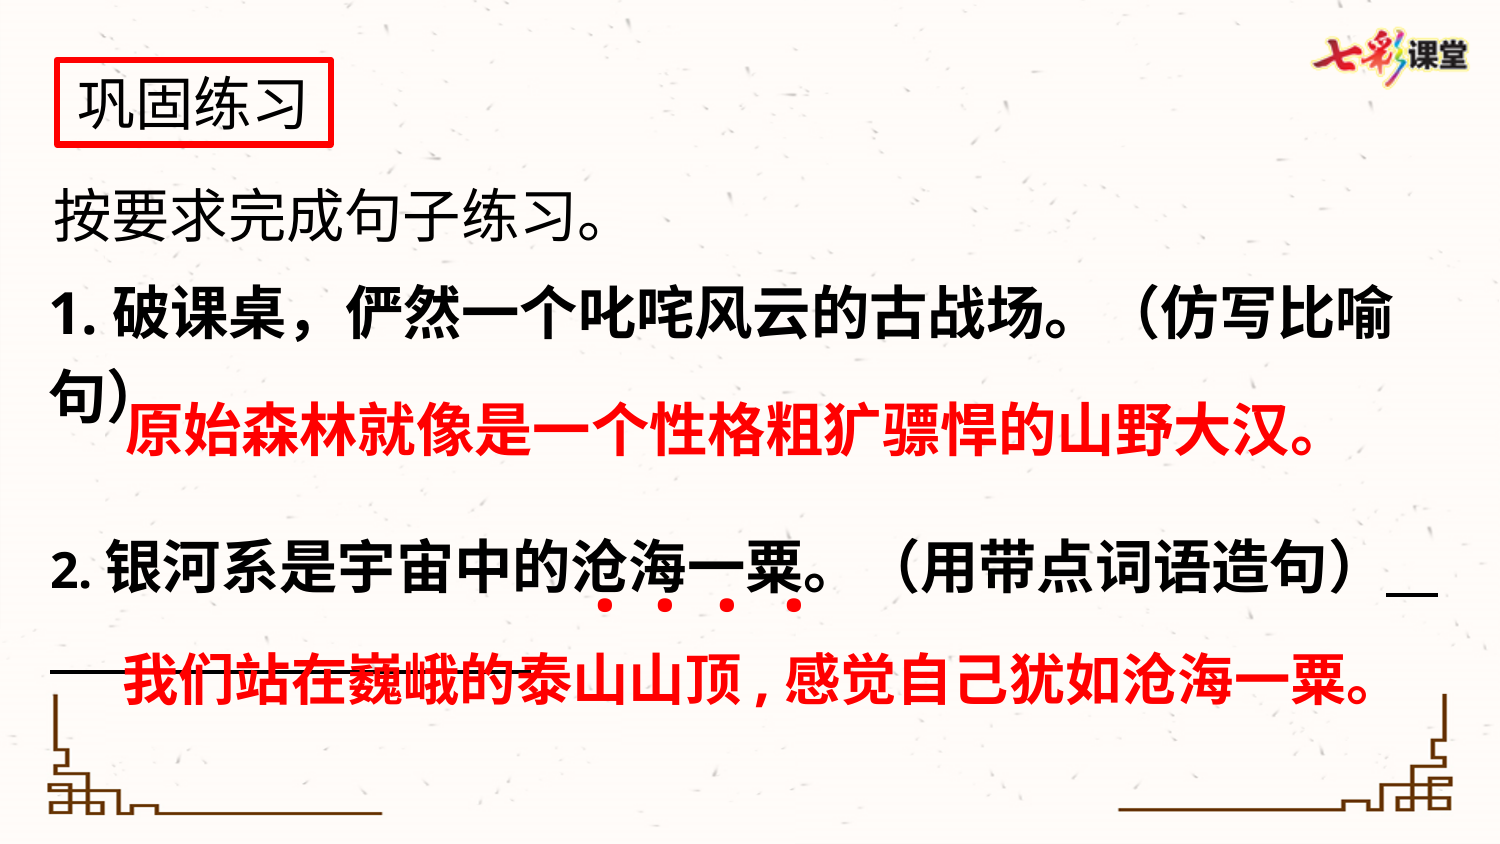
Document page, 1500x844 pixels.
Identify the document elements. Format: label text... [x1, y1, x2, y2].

text_box 2.银河系是宇宙中的沧海一粟。（用带点词语造句） [35, 515, 1465, 685]
text_box 1.破课桌，俨然一个叱咤风云的古战场。（仿写比喻句） [33, 254, 1472, 438]
text_box 我们站在巍峨的泰山山顶,感觉自己犹如沧海一粟。 [107, 636, 1384, 719]
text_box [578, 520, 930, 637]
picture [0, 0, 1500, 844]
text_box 原始森林就像是一个性格粗犷骠悍的山野大汉。 [110, 386, 1323, 471]
text_box 巩固练习 [56, 59, 331, 145]
text_box 按要求完成句子练习。 [38, 171, 719, 257]
